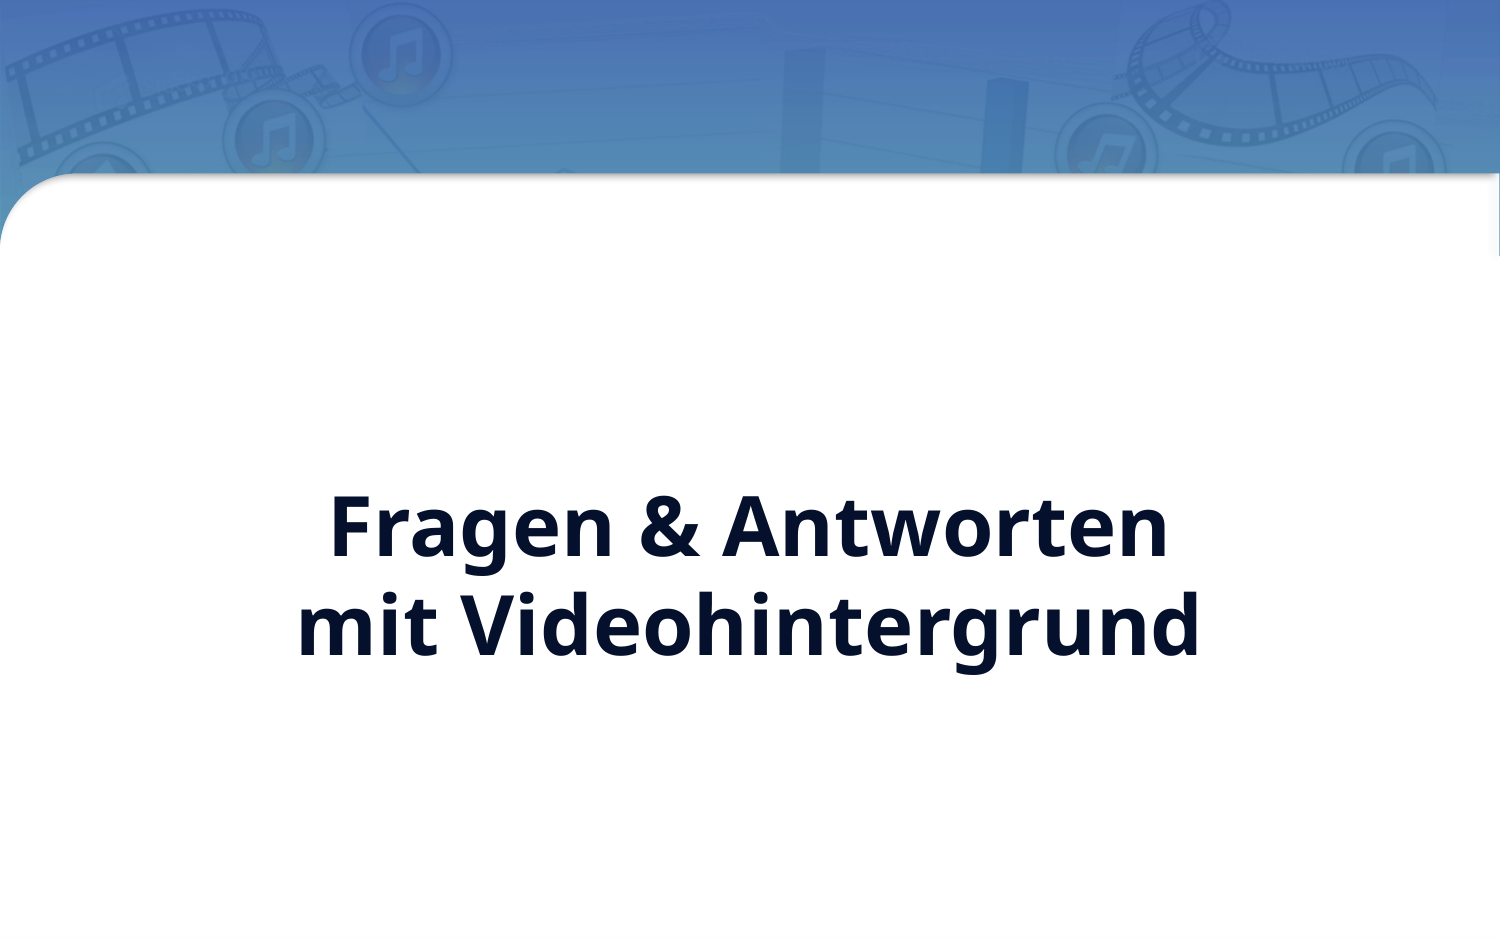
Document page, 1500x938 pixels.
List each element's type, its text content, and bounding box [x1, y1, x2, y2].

title Fragen & Antworten mit Videohintergrund [76, 516, 1424, 629]
picture [0, 0, 1500, 257]
